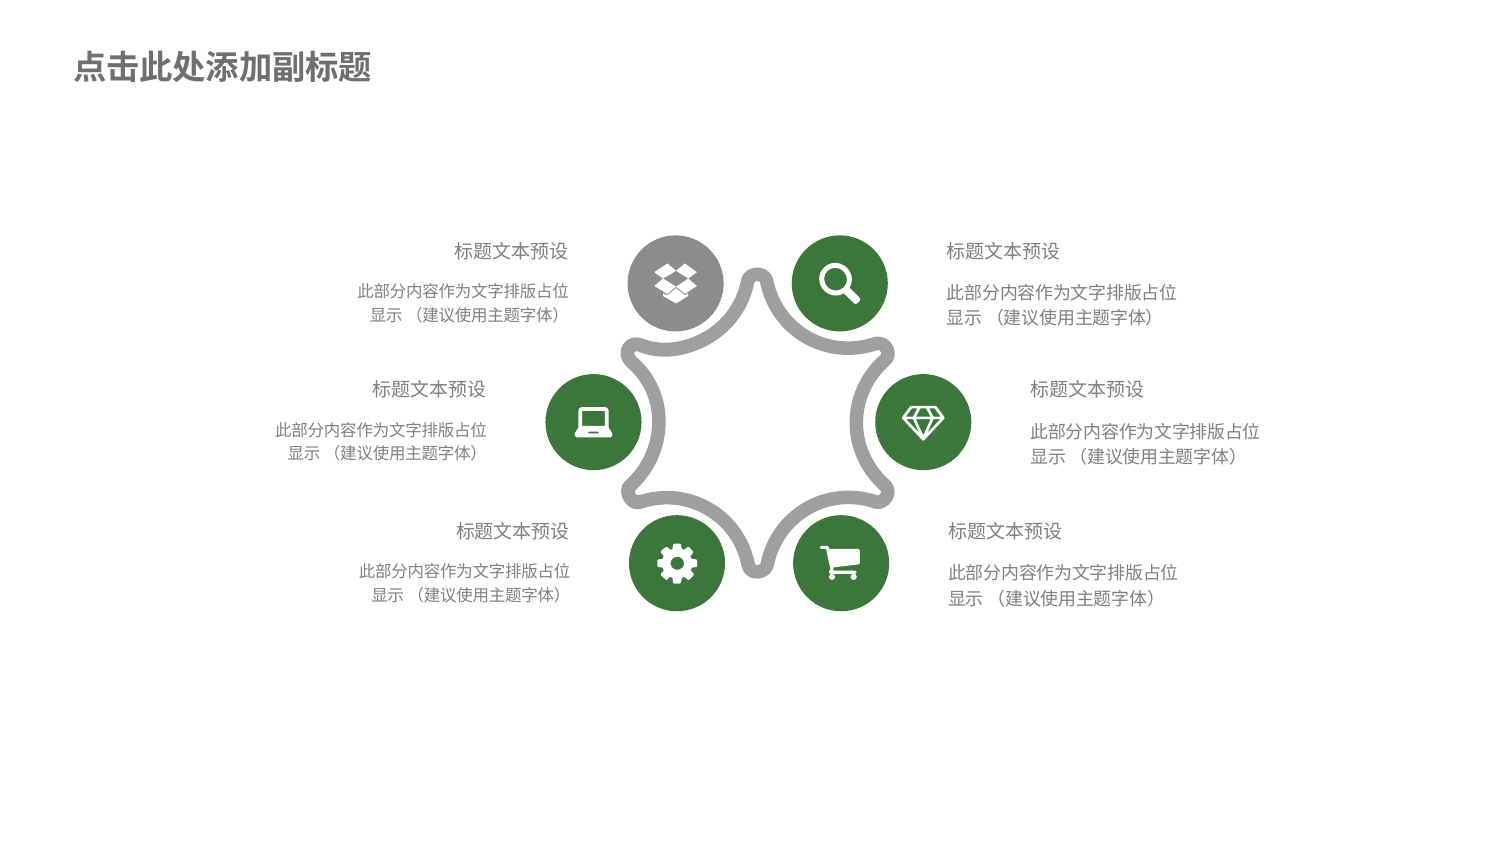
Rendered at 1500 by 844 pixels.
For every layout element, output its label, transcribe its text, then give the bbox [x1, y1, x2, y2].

text_box 点击此处添加副标题 [53, 36, 786, 97]
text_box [333, 231, 628, 339]
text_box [888, 511, 1197, 619]
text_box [545, 235, 972, 612]
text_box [971, 370, 1279, 478]
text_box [887, 231, 1196, 339]
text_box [334, 511, 630, 619]
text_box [251, 370, 546, 478]
